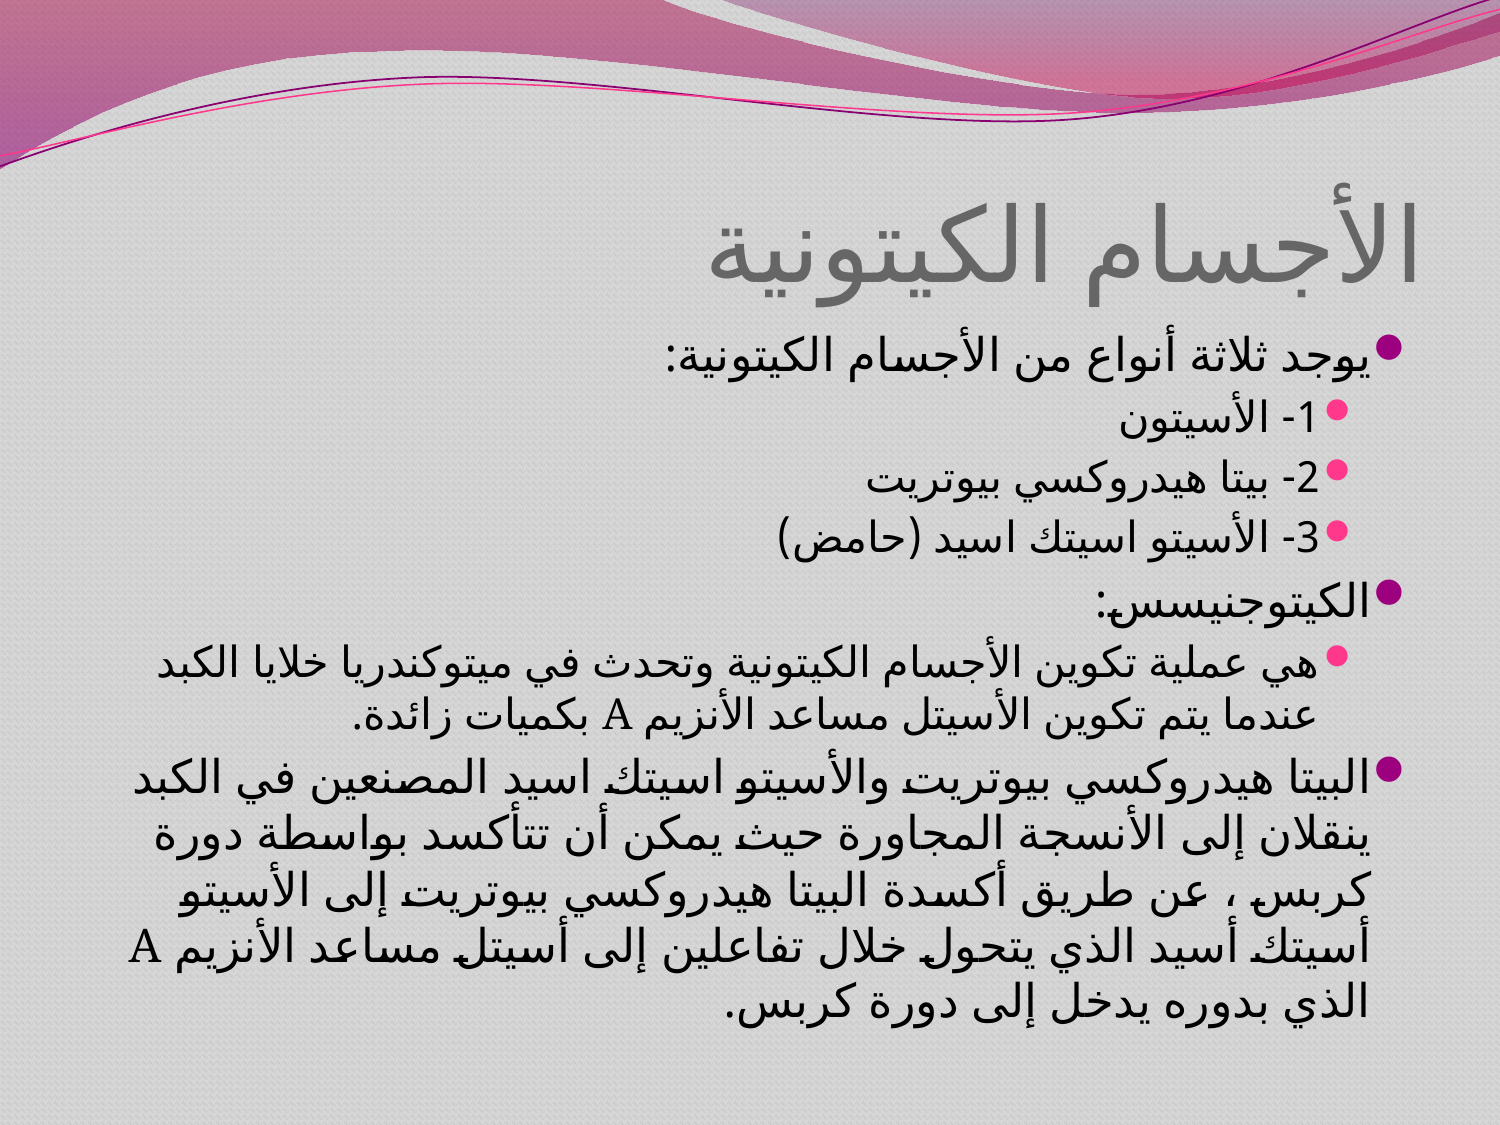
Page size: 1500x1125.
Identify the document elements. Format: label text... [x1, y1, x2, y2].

list يوجد ثلاثة أنواع من الأجسام الكيتونية: 1- الأسيتون 2- بيتا هيدروكسي بيوتريت 3- الأسيتو اسيتك اسيد (حامض) الكيتوجنيسس: هي عملية تكوين الأجسام الكيتونية وتحدث في ميتوكندريا خلايا الكبد عندما يتم تكوين الأسيتل مساعد الأنزيم A بكميات زائدة. البيتا هيدروكسي بيوتريت والأسيتو اسيتك اسيد المصنعين في الكبد ينقلان إلى الأنسجة المجاورة حيث يمكن أن تتأكسد بواسطة دورة كربس ، عن طريق أكسدة البيتا هيدروكسي بيوتريت إلى الأسيتو أسيتك أسيد الذي يتحول خلال تفاعلين إلى أسيتل مساعد الأنزيم A الذي بدوره يدخل إلى دورة كربس. [75, 317, 1425, 1038]
title الأجسام الكيتونية [75, 115, 1425, 303]
